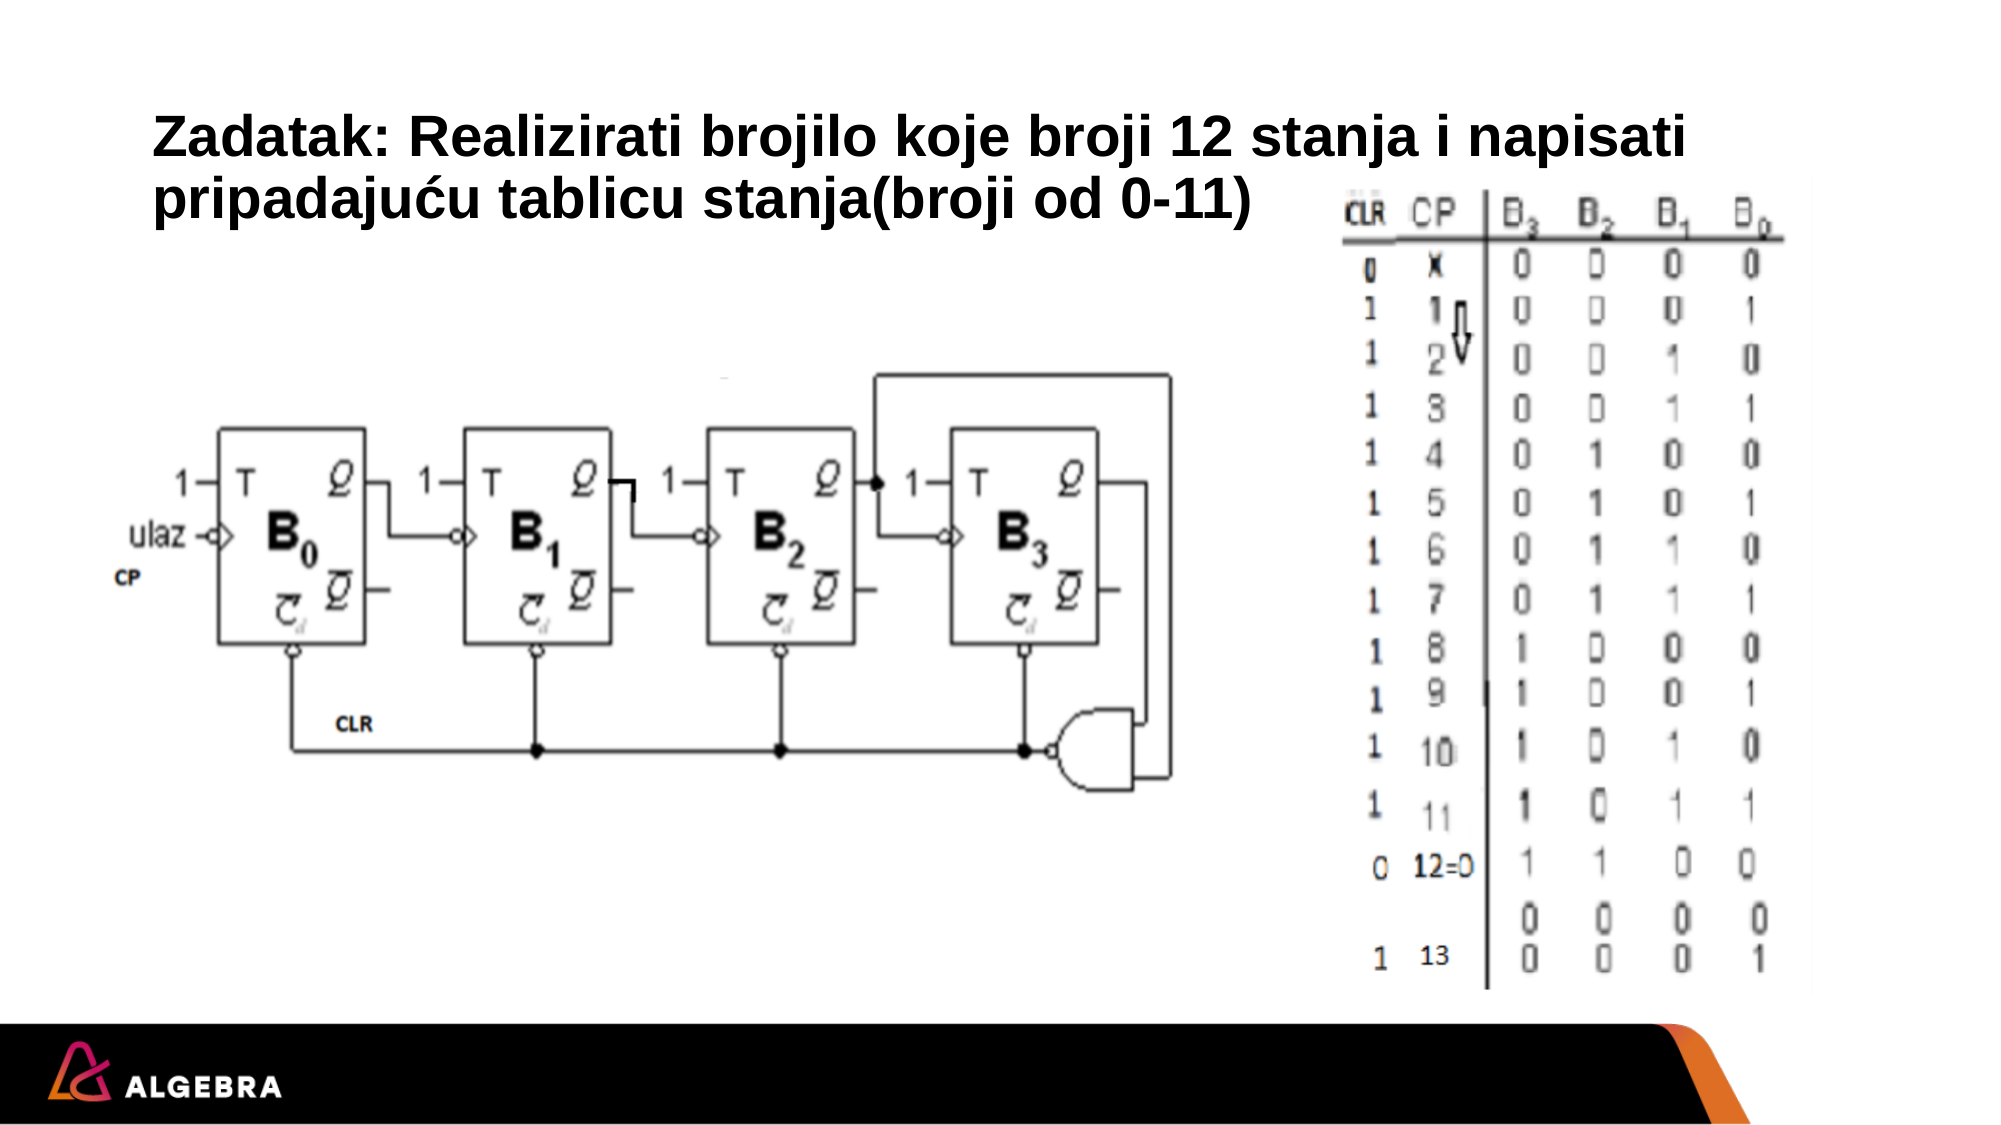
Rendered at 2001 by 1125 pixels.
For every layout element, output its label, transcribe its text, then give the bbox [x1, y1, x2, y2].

picture [0, 1023, 1958, 1125]
title Zadatak: Realizirati brojilo koje broji 12 stanja i napisati pripadajuću tablicu stanja(broji od 0-11) [137, 59, 1863, 278]
picture [1315, 175, 1814, 996]
picture [108, 361, 1207, 811]
